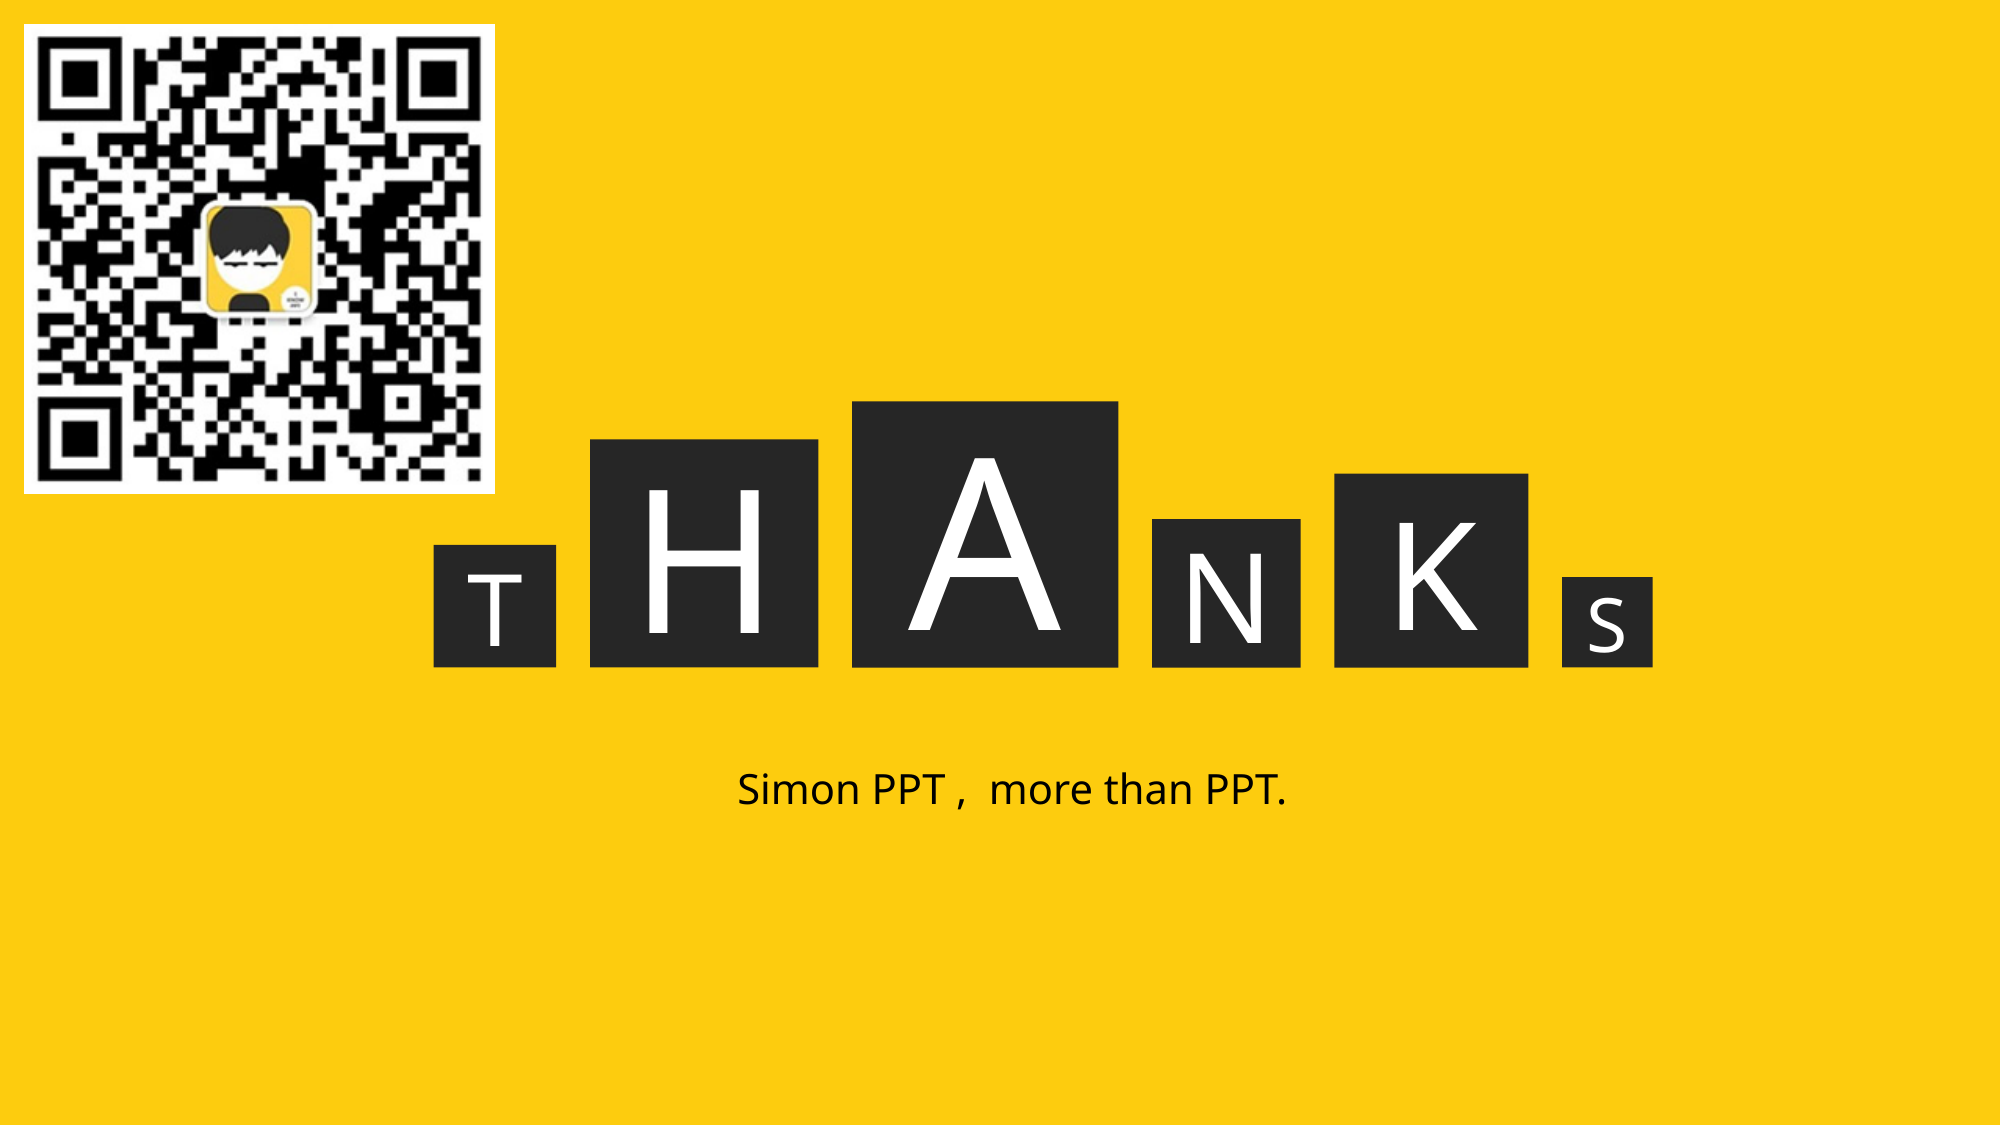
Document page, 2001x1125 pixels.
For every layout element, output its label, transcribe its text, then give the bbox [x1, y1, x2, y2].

text_box Simon PPT , more than PPT. [722, 755, 1303, 821]
text_box S [1561, 576, 1654, 668]
picture [24, 24, 495, 494]
text_box N [1151, 518, 1302, 669]
text_box T [433, 544, 557, 668]
text_box H [589, 438, 819, 668]
text_box A [851, 400, 1119, 669]
text_box K [1333, 473, 1529, 669]
